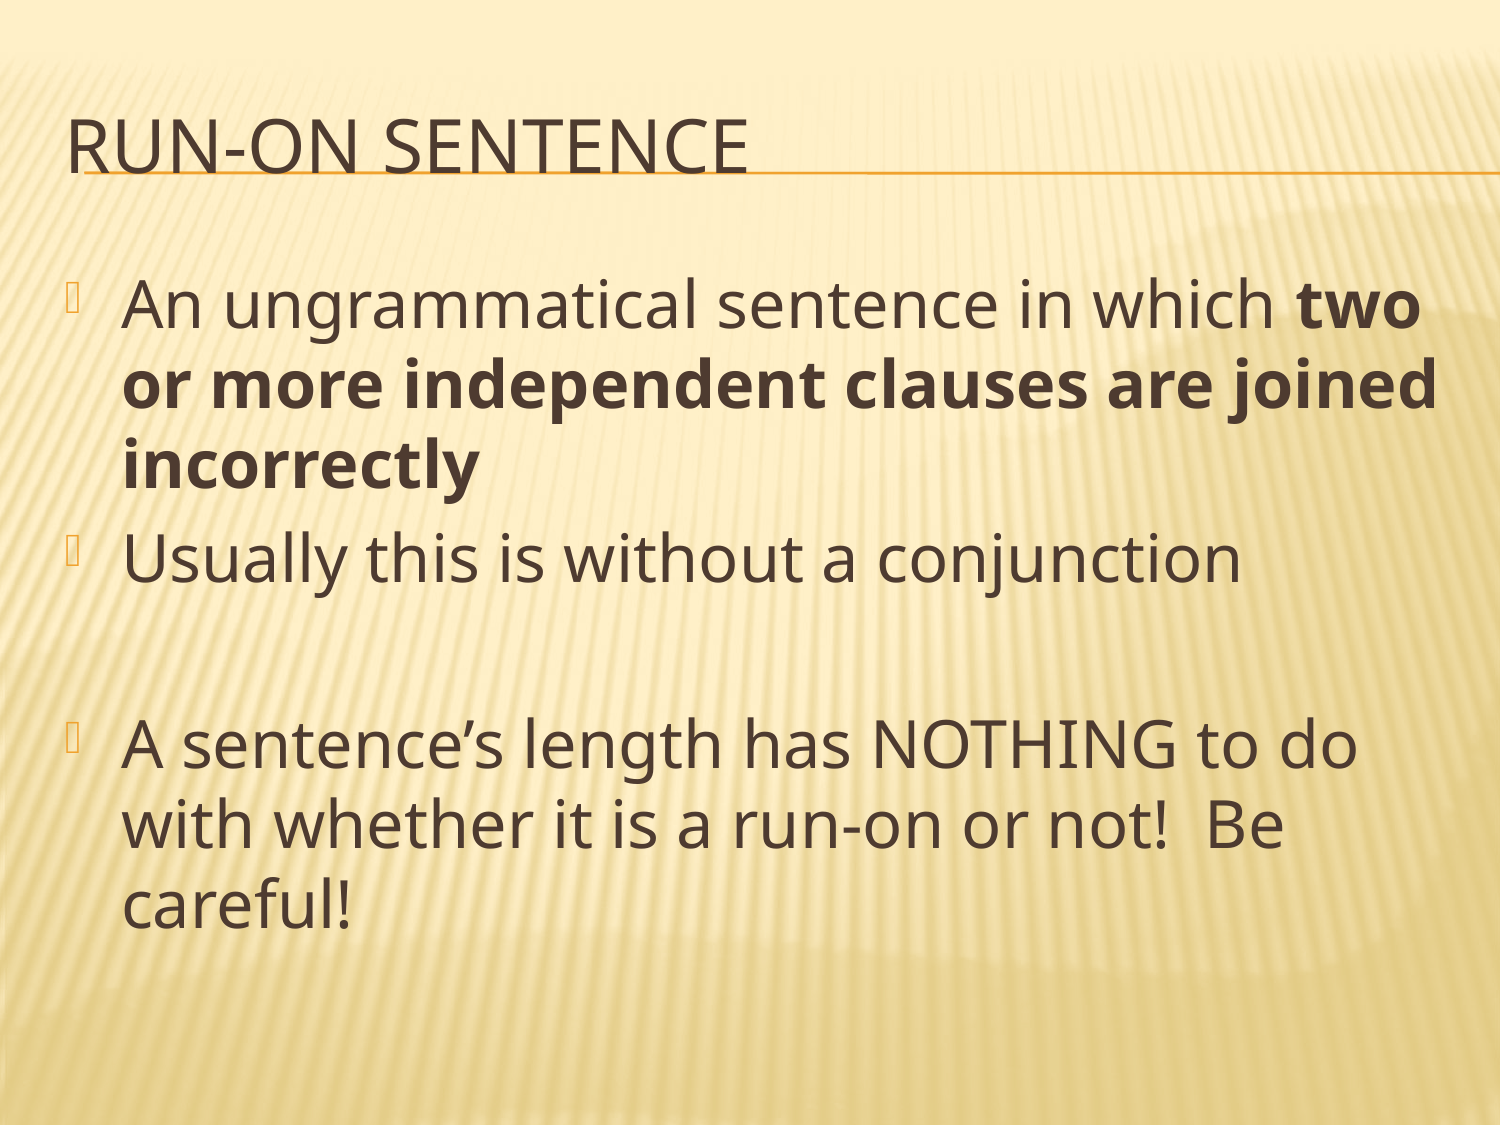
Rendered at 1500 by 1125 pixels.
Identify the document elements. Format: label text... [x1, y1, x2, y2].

title Run-On Sentence [50, 75, 1475, 213]
list An ungrammatical sentence in which two or more independent clauses are joined incorrectly Usually this is without a conjunction A sentence’s length has NOTHING to do with whether it is a run-on or not! Be careful! [50, 254, 1475, 998]
